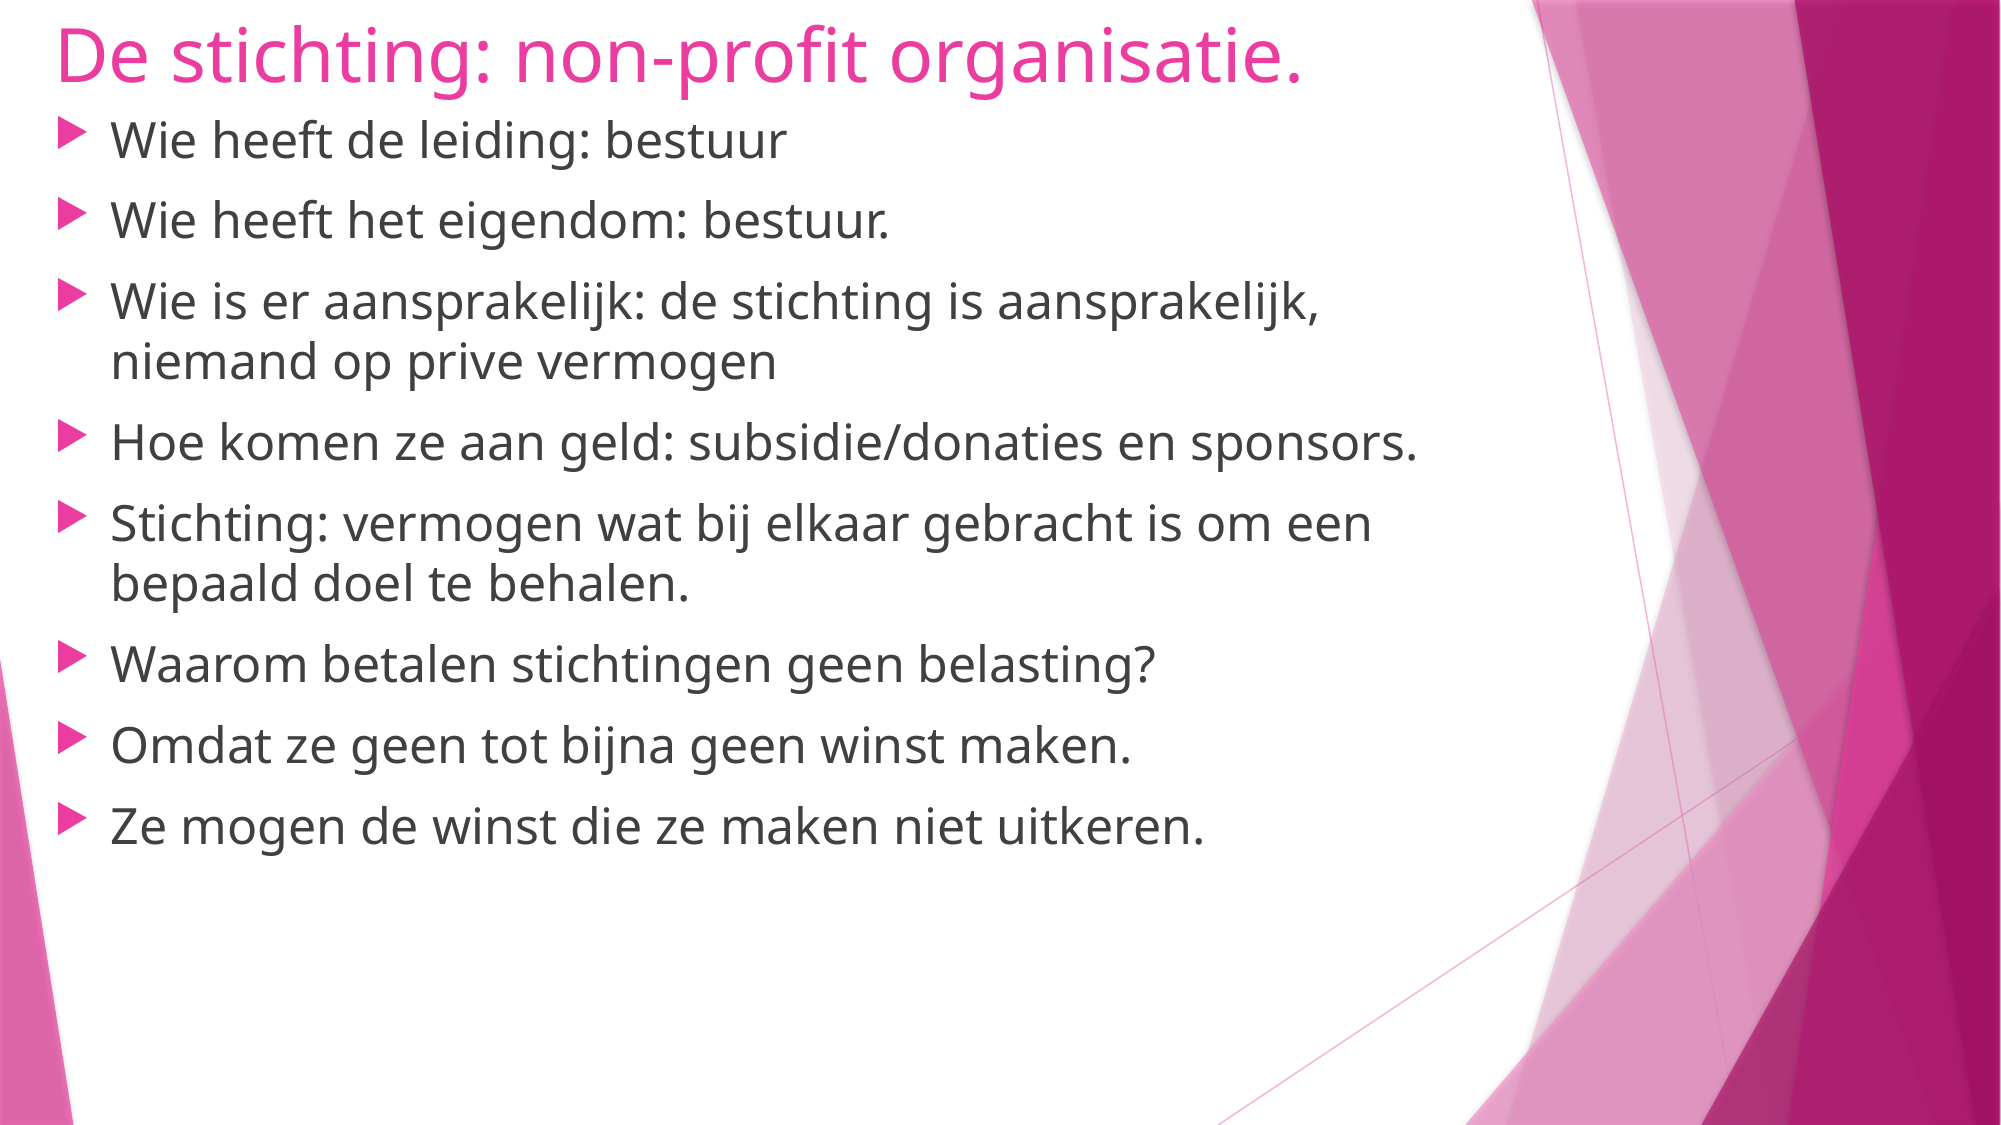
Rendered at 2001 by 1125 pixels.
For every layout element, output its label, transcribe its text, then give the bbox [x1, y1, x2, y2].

title De stichting: non-profit organisatie. [39, 0, 1522, 100]
list Wie heeft de leiding: bestuur Wie heeft het eigendom: bestuur. Wie is er aansprakelijk: de stichting is aansprakelijk, niemand op prive vermogen Hoe komen ze aan geld: subsidie/donaties en sponsors. Stichting: vermogen wat bij elkaar gebracht is om een bepaald doel te behalen. Waarom betalen stichtingen geen belasting? Omdat ze geen tot bijna geen winst maken. Ze mogen de winst die ze maken niet uitkeren. [39, 100, 1522, 991]
